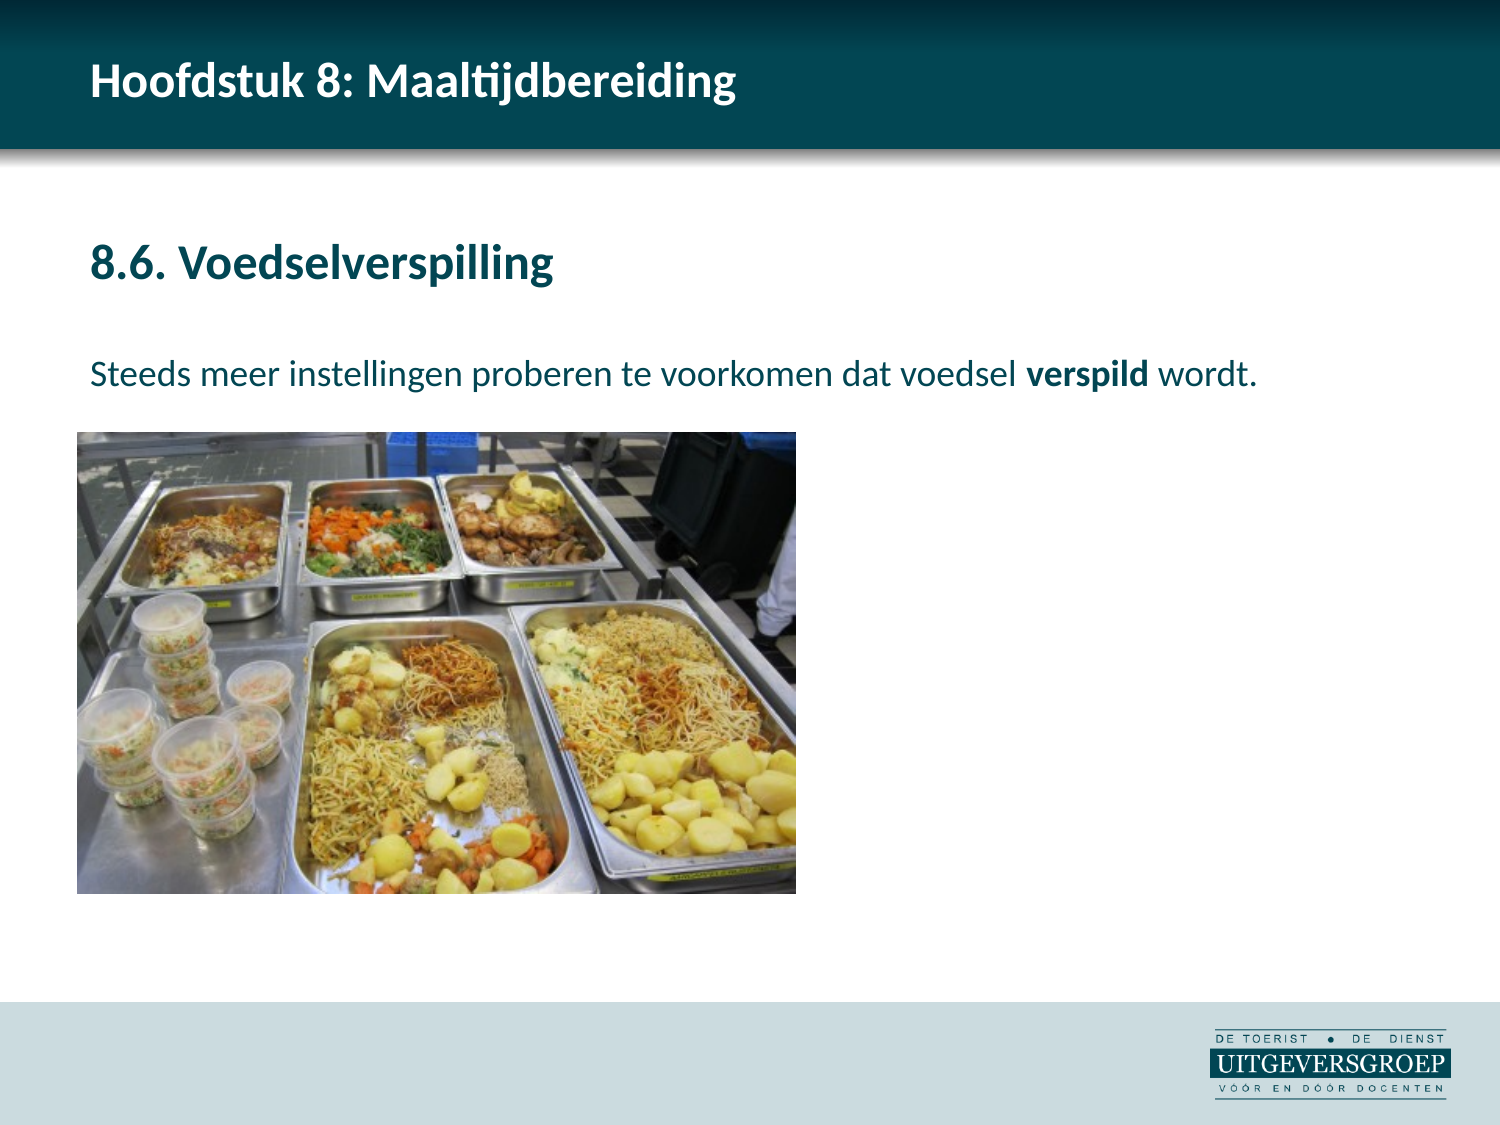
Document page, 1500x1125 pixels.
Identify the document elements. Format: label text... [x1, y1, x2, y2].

picture [1210, 1021, 1451, 1106]
list 8.6. Voedselverspilling Steeds meer instellingen proberen te voorkomen dat voedsel verspild wordt. [75, 221, 1425, 965]
picture [76, 432, 797, 894]
title Hoofdstuk 8: Maaltijdbereiding [75, 0, 1425, 172]
